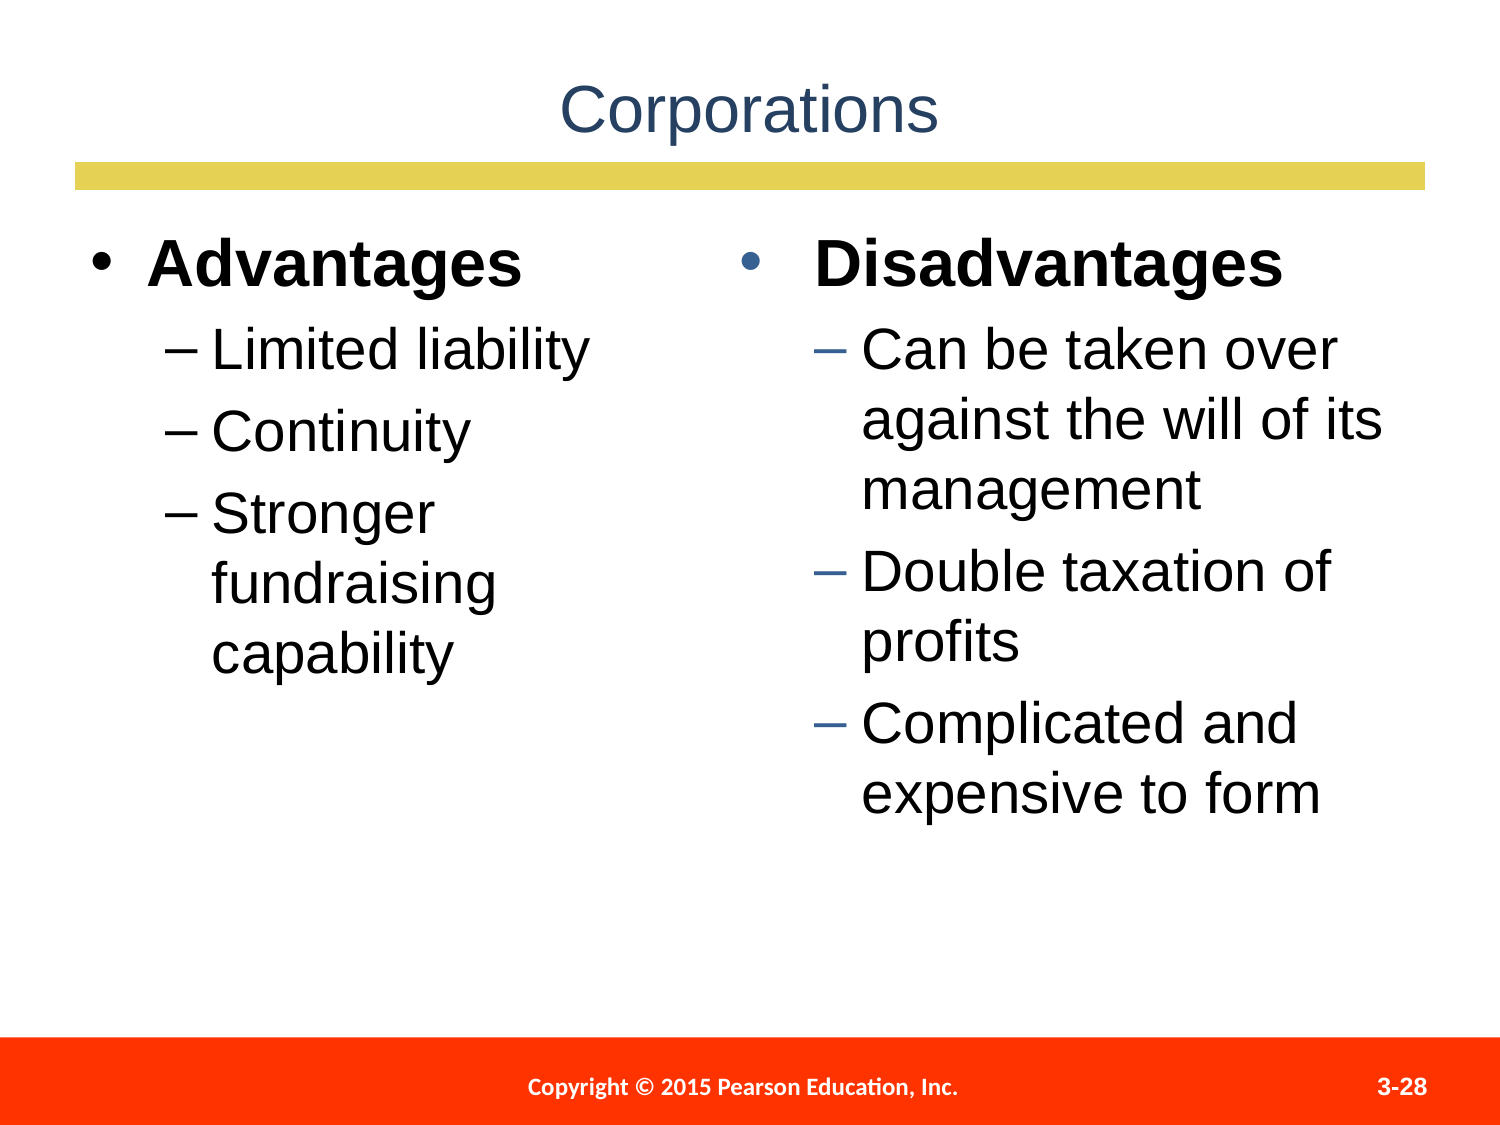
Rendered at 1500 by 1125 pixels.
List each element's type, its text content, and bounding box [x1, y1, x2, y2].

title Corporations [74, 12, 1426, 201]
list Advantages Limited liability Continuity Stronger fundraising capability [74, 212, 726, 1013]
text_box Disadvantages Can be taken over against the will of its management Double taxation of profits Complicated and expensive to form [725, 212, 1425, 961]
